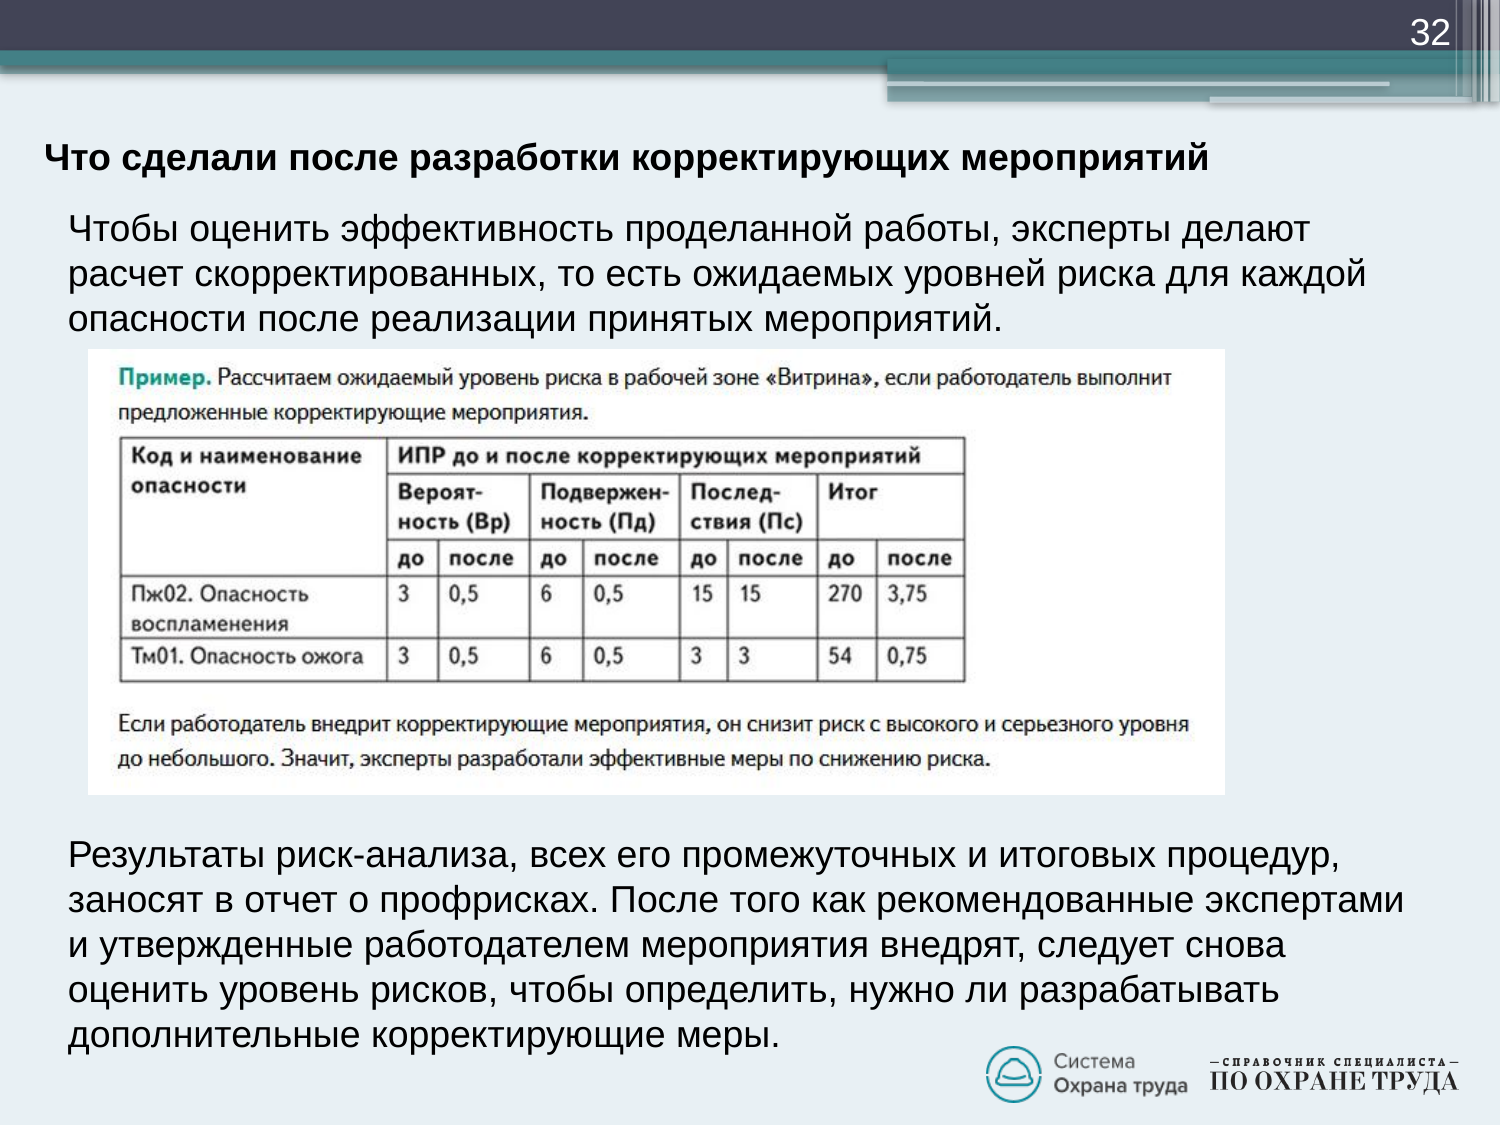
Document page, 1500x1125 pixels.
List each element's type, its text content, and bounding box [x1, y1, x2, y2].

text_box Чтобы оценить эффективность проделанной работы, эксперты делают расчет скорректированных, то есть ожидаемых уровней риска для каждой опасности после реализации принятых мероприятий. [53, 196, 1447, 346]
picture [985, 1046, 1189, 1103]
picture [1210, 1058, 1459, 1095]
picture [88, 349, 1225, 796]
text_box Что сделали после разработки корректирующих мероприятий [29, 125, 1471, 186]
text_box Результаты риск-анализа, всех его промежуточных и итоговых процедур, заносят в отчет о профрисках. После того как рекомендованные экспертами и утвержденные работодателем мероприятия внедрят, следует снова оценить уровень рисков, чтобы определить, нужно ли разрабатывать дополнительные корректирующие меры. [53, 822, 1436, 1062]
slide_number 32 [1341, 0, 1466, 61]
